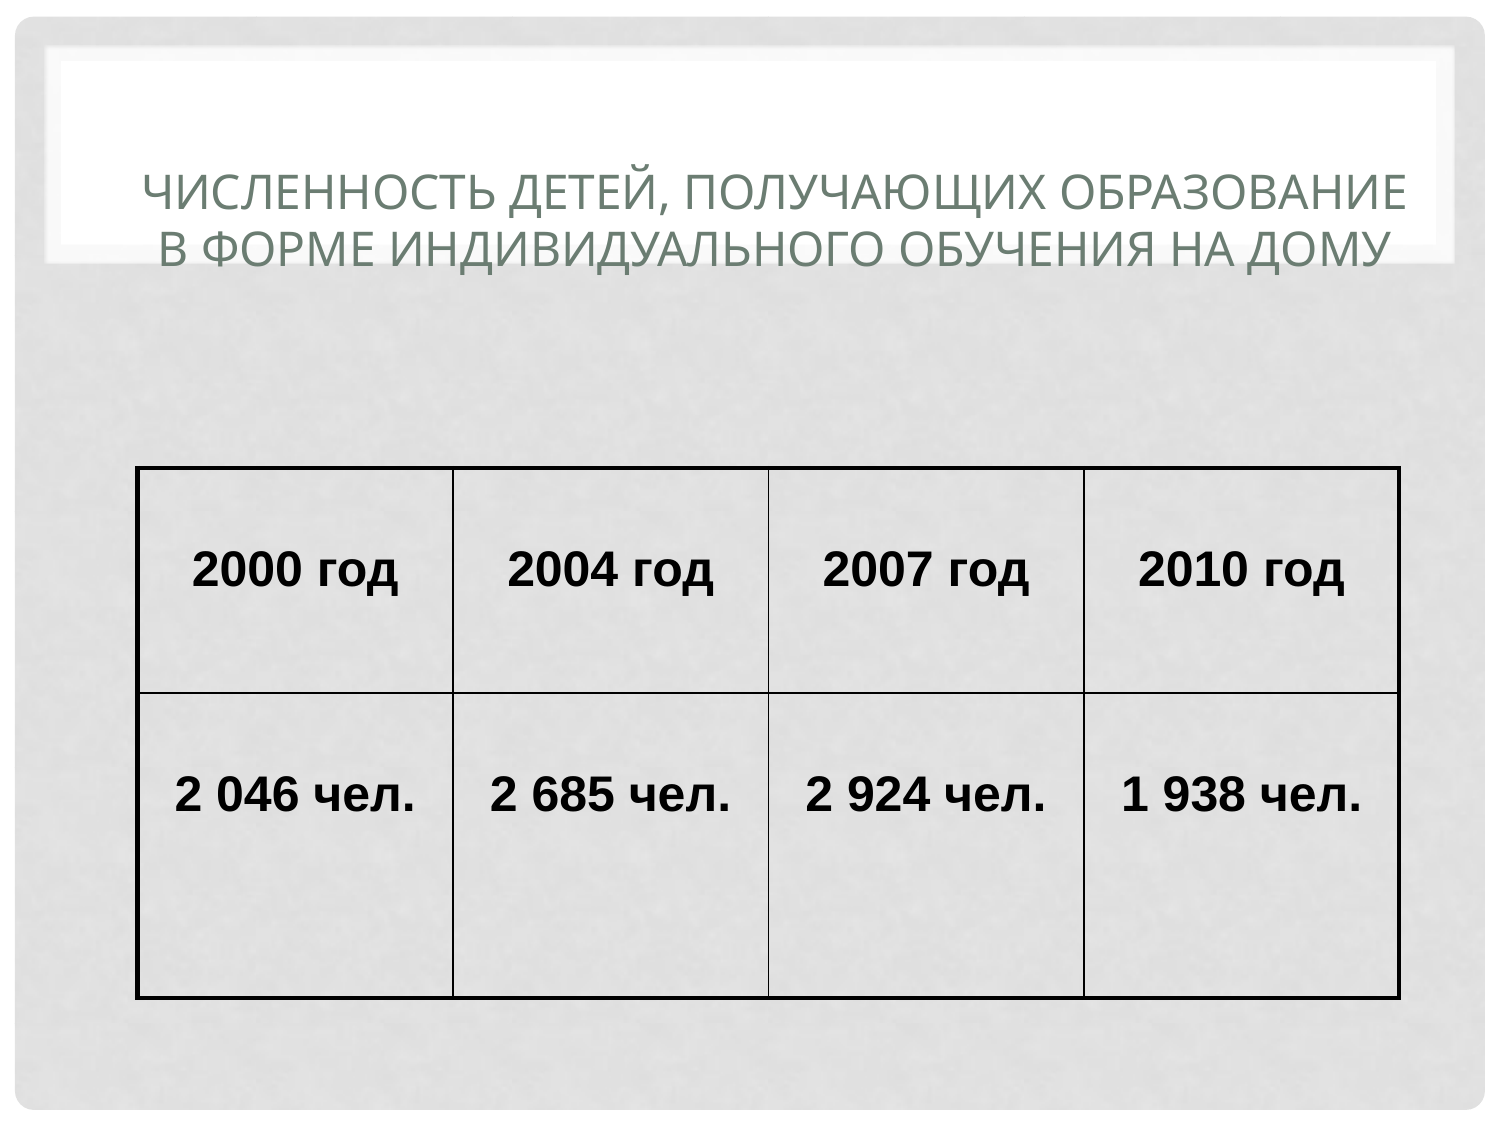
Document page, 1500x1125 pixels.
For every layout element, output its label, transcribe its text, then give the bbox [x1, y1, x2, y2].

table_header 2010 год [1085, 470, 1397, 692]
table_cell 2 046 чел. [140, 694, 452, 996]
table_cell 2 924 чел. [769, 694, 1083, 996]
table_header 2000 год [140, 470, 452, 692]
table_header 2007 год [769, 470, 1083, 692]
title Численность детей, получающих образование в форме индивидуального обучения на дому [125, 125, 1425, 313]
table_header 2004 год [454, 470, 768, 692]
table_cell 1 938 чел. [1085, 694, 1397, 996]
table_cell 2 685 чел. [454, 694, 768, 996]
